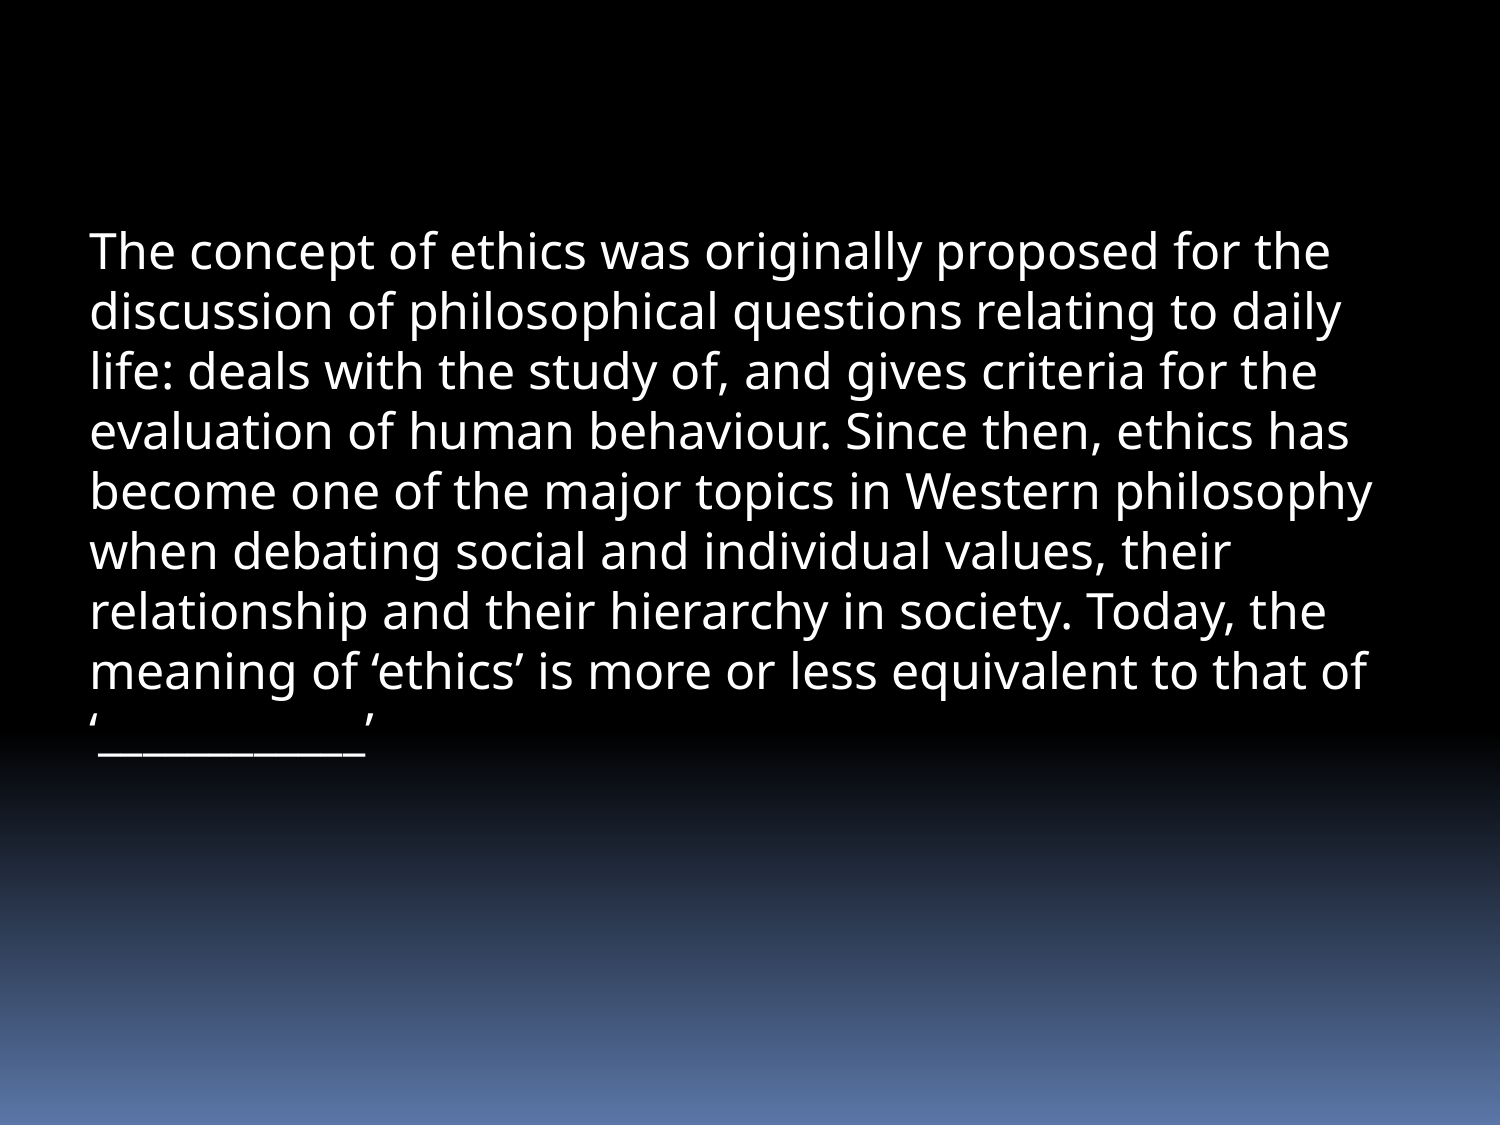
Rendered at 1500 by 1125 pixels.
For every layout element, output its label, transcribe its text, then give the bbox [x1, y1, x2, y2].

text_box The concept of ethics was originally proposed for the discussion of philosophical questions relating to daily life: deals with the study of, and gives criteria for the evaluation of human behaviour. Since then, ethics has become one of the major topics in Western philosophy when debating social and individual values, their relationship and their hierarchy in society. Today, the meaning of ‘ethics’ is more or less equivalent to that of ‘____________’ [74, 212, 1438, 768]
